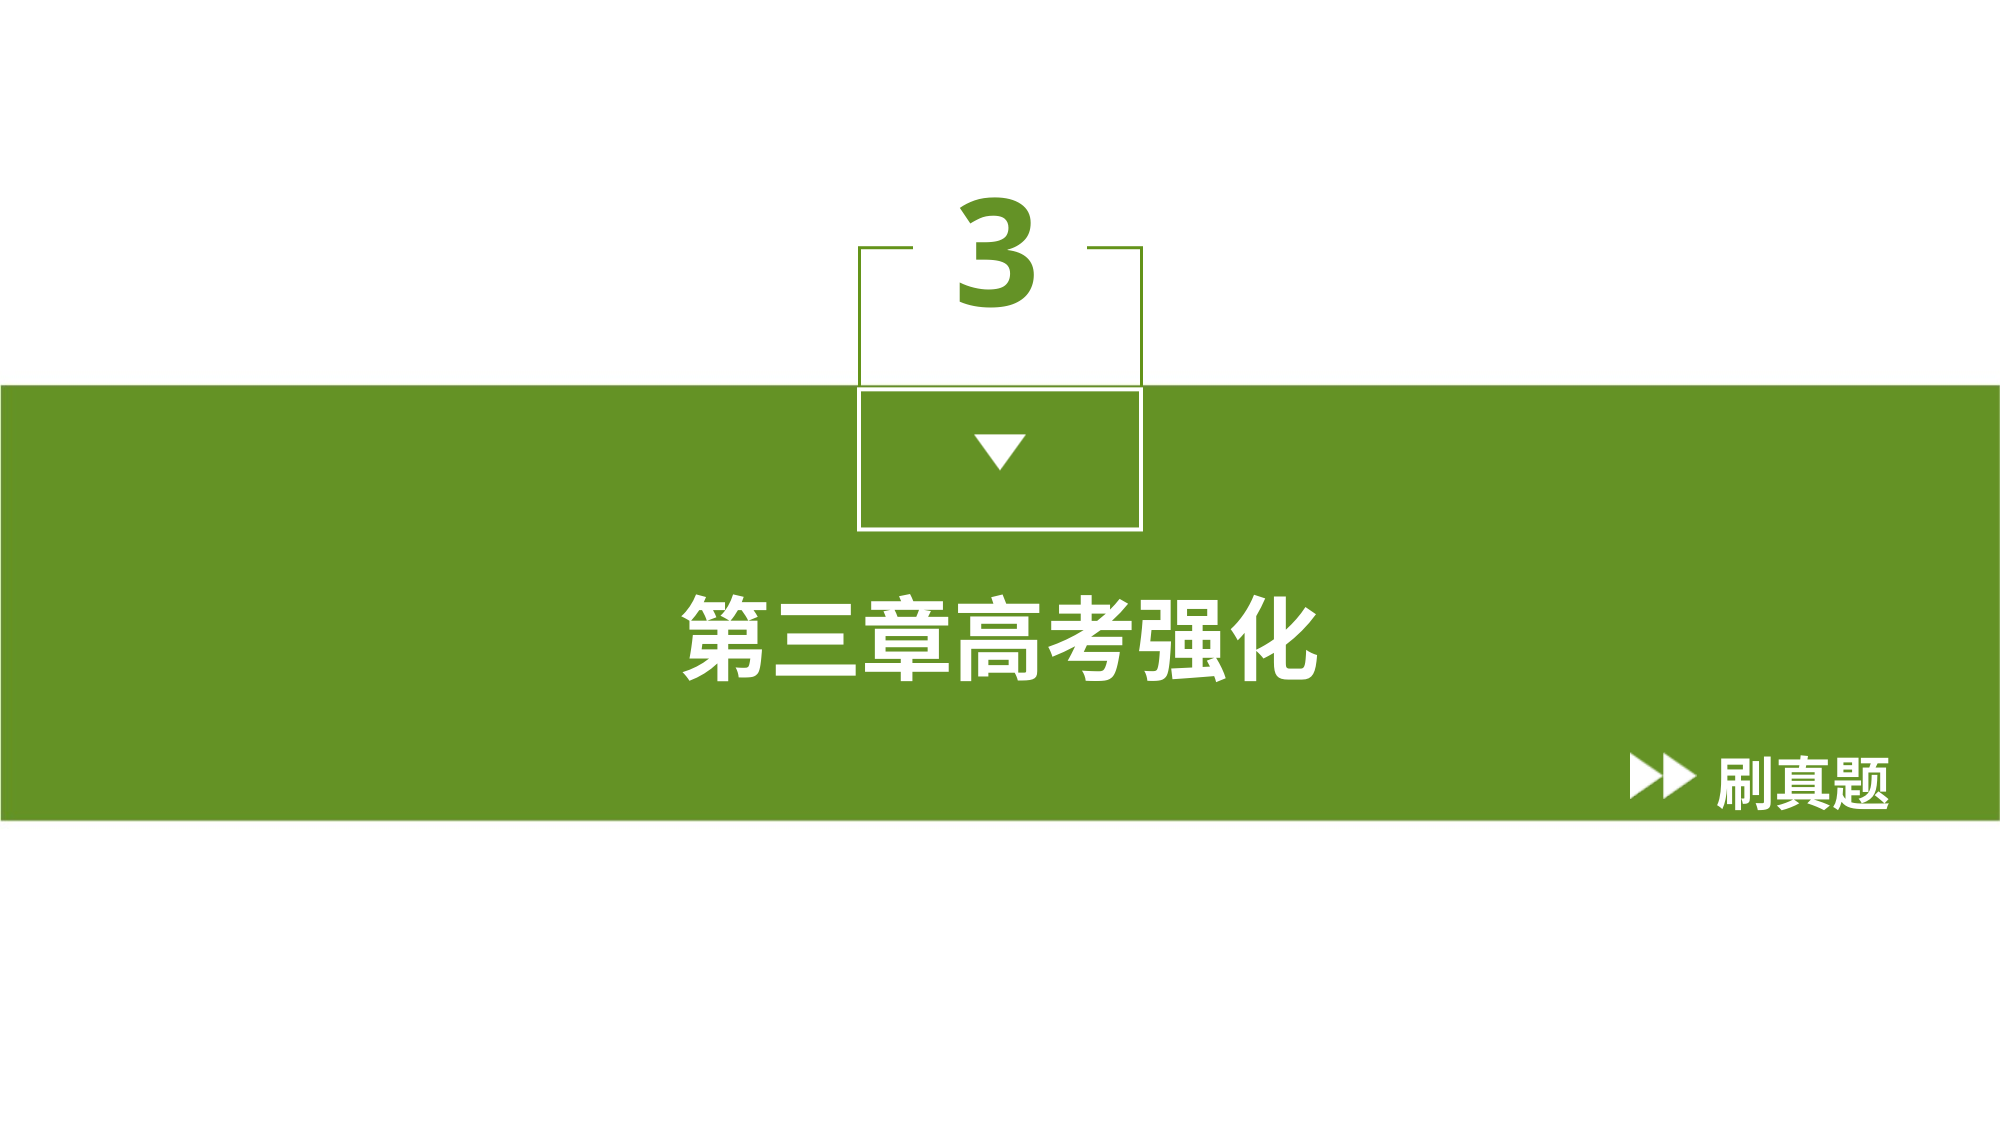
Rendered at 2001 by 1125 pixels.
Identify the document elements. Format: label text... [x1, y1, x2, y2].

text_box 3 [865, 148, 1130, 345]
text_box 第三章高考强化 [0, 572, 2000, 699]
picture [0, 0, 2000, 572]
picture [0, 699, 2000, 1125]
text_box 刷真题 [1715, 718, 1997, 812]
